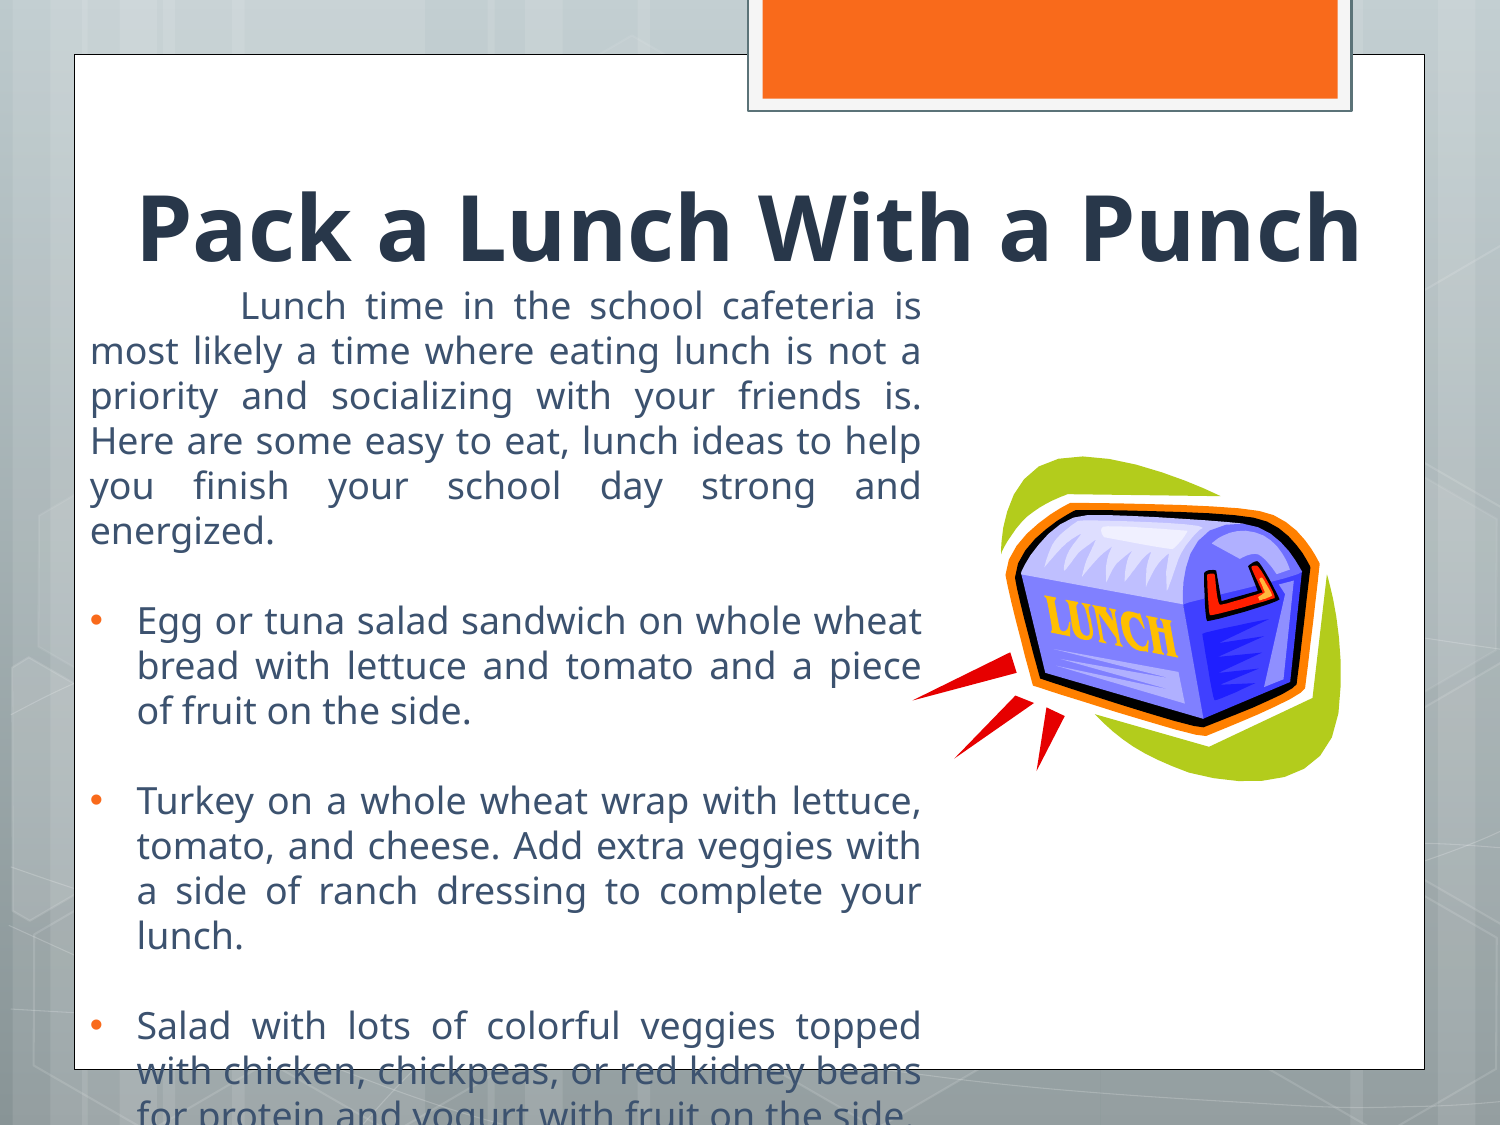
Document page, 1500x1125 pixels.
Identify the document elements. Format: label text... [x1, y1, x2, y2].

text_box Lunch time in the school cafeteria is most likely a time where eating lunch is not a priority and socializing with your friends is. Here are some easy to eat, lunch ideas to help you finish your school day strong and energized. Egg or tuna salad sandwich on whole wheat bread with lettuce and tomato and a piece of fruit on the side. Turkey on a whole wheat wrap with lettuce, tomato, and cheese. Add extra veggies with a side of ranch dressing to complete your lunch. Salad with lots of colorful veggies topped with chicken, chickpeas, or red kidney beans for protein and yogurt with fruit on the side. [75, 274, 938, 1125]
text_box Pack a Lunch With a Punch [37, 162, 1463, 288]
picture [912, 437, 1355, 788]
